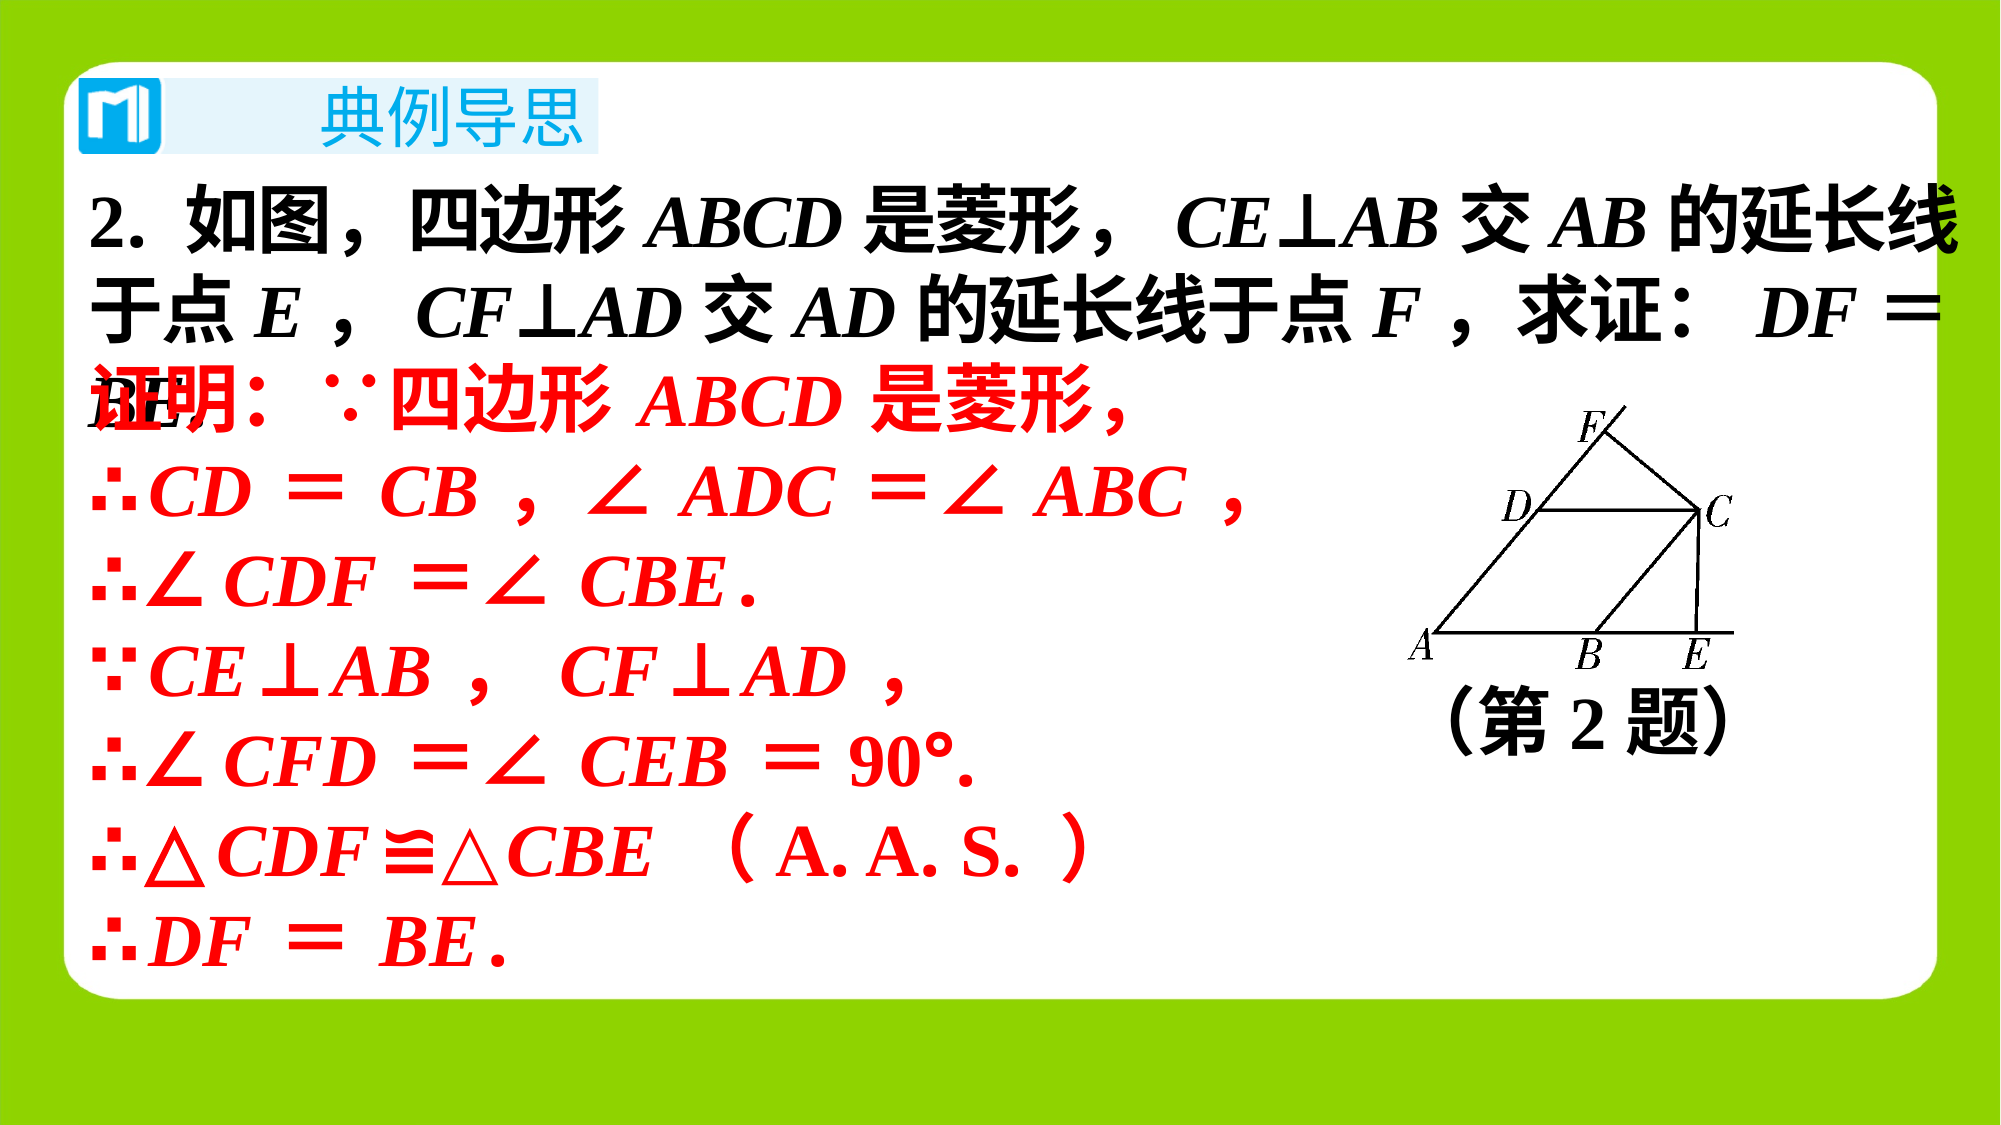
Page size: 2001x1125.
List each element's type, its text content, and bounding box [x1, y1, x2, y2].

picture [0, 0, 2001, 1125]
text_box 2. 如图，四边形ABCD是菱形，CE⊥AB交AB的延长线于点E，CF⊥AD交AD的延长线于点F，求证：DF＝BE. [88, 172, 1966, 446]
text_box 证明：∵四边形ABCD是菱形， ∴CD＝CB，∠ADC＝∠ABC， ∴∠CDF＝∠CBE. ∵CE⊥AB，CF⊥AD， ∴∠CFD＝∠CEB＝90°. ∴△CDF≌△CBE（A. A. S. ） ∴DF＝BE. [88, 351, 1188, 976]
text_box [1401, 405, 1744, 766]
